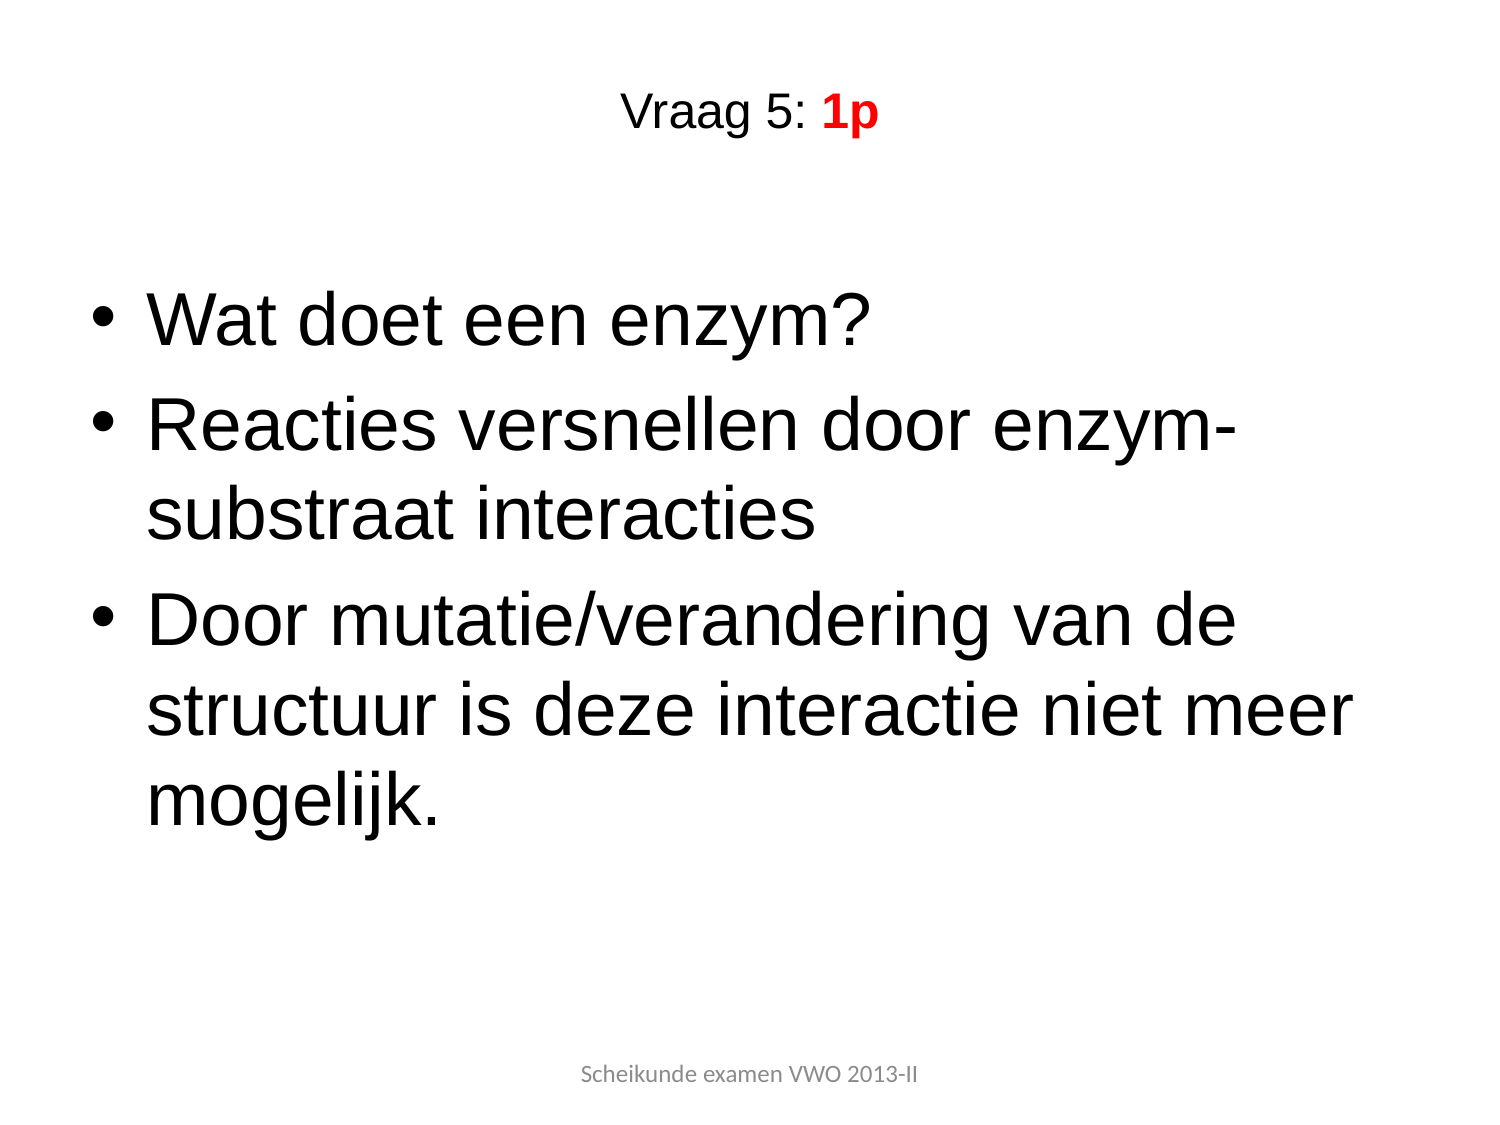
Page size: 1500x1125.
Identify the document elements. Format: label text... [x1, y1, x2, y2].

footer Scheikunde examen VWO 2013-II [512, 1042, 988, 1103]
list Wat doet een enzym? Reacties versnellen door enzym-substraat interacties Door mutatie/verandering van de structuur is deze interactie niet meer mogelijk. [75, 262, 1425, 598]
title Vraag 5: 1p [75, 45, 1425, 173]
